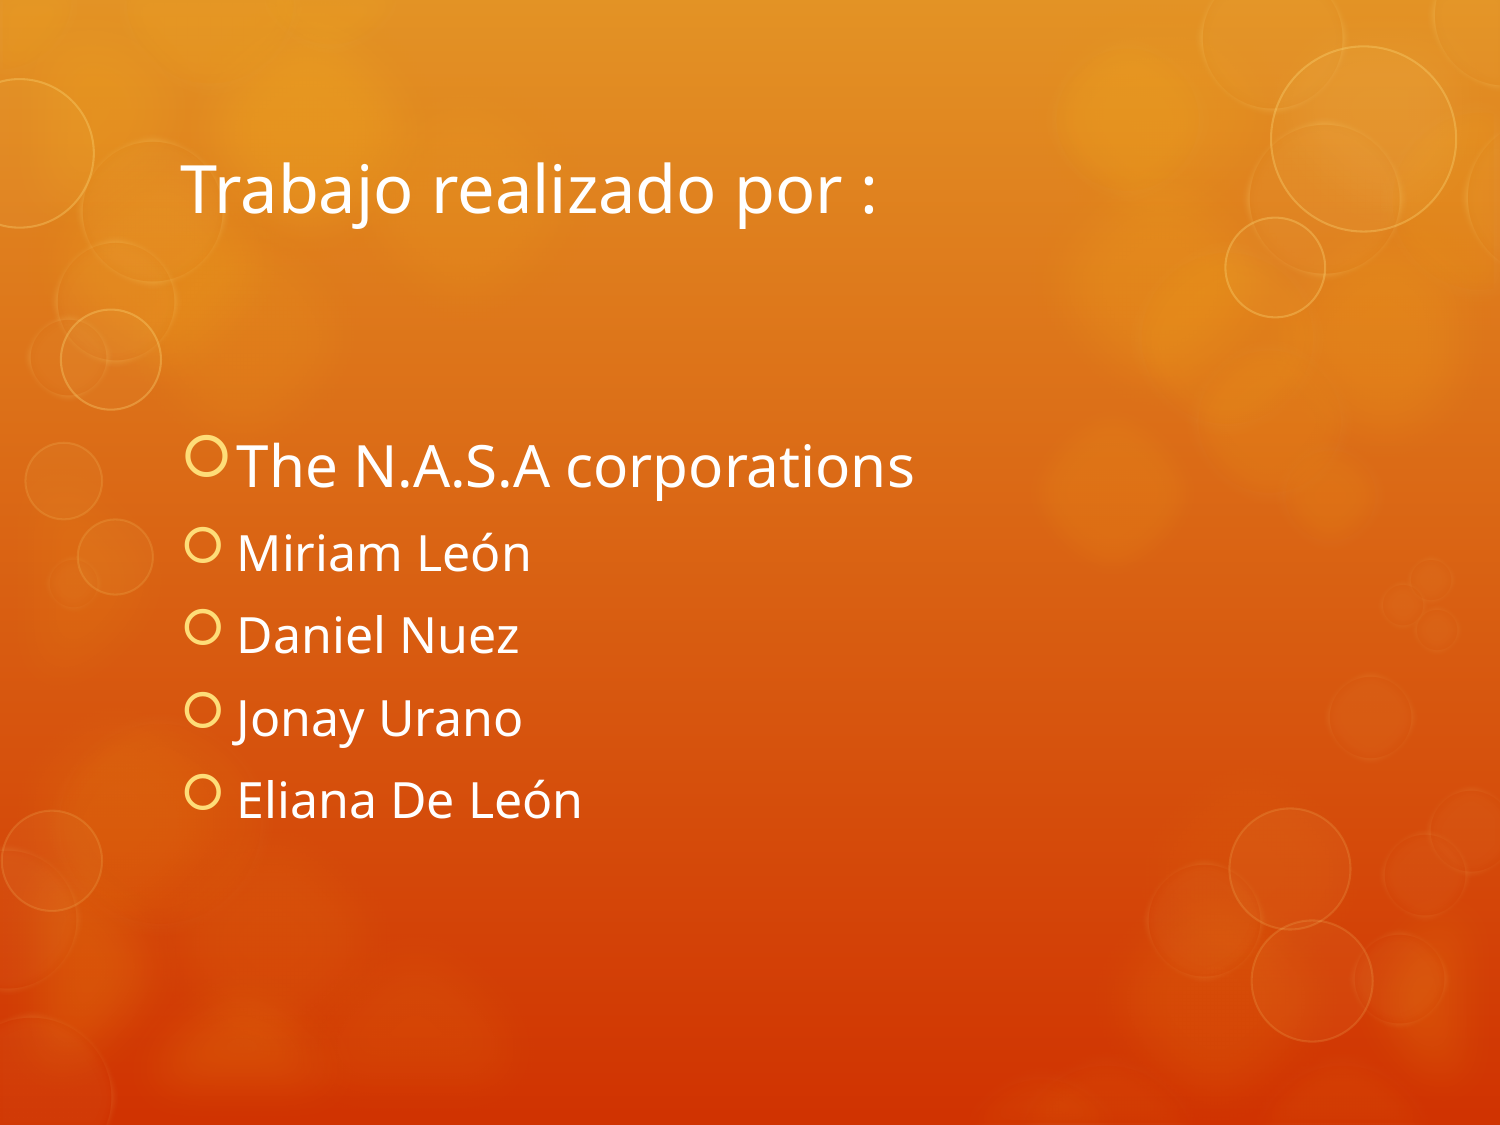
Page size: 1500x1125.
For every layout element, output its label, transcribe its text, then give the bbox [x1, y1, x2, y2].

title Trabajo realizado por : [165, 110, 1335, 263]
list The N.A.S.A corporations Miriam León Daniel Nuez Jonay Urano Eliana De León [165, 296, 1335, 962]
